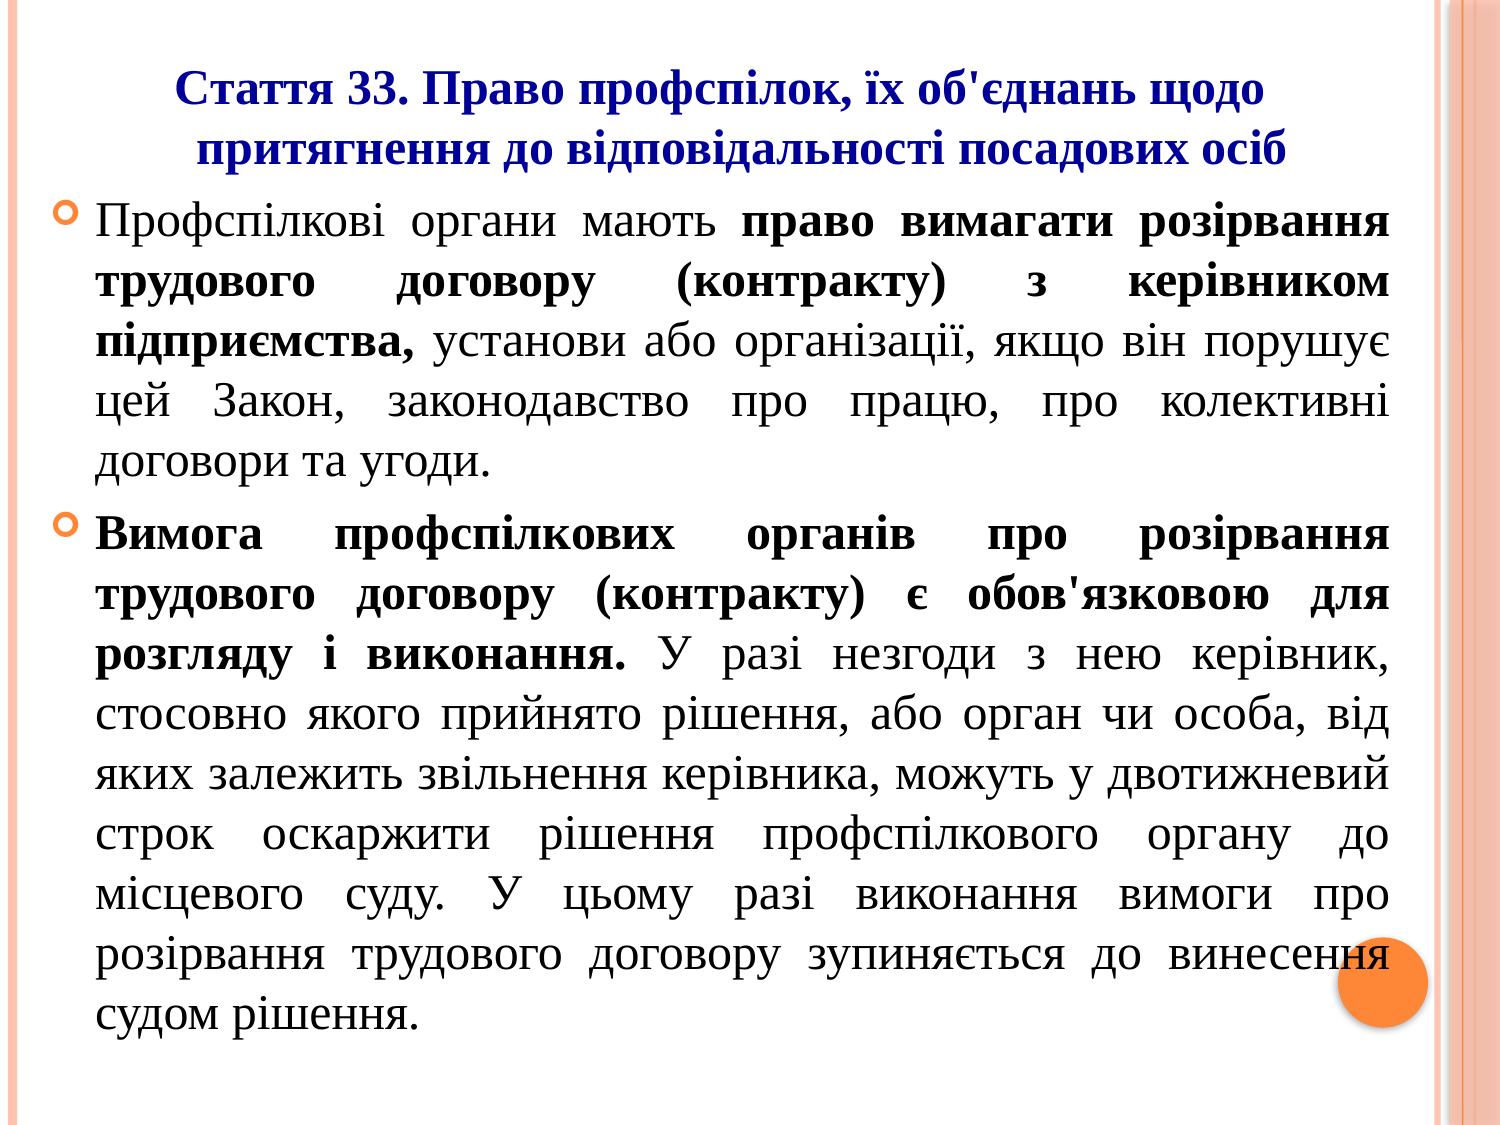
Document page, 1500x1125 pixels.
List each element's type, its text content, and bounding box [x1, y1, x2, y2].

list Стаття 33. Право профспілок, їх об'єднань щодо притягнення до відповідальності посадових осіб Профспілкові органи мають право вимагати розірвання трудового договору (контракту) з керівником підприємства, установи або організації, якщо він порушує цей Закон, законодавство про працю, про колективні договори та угоди. Вимога профспілкових органів про розірвання трудового договору (контракту) є обов'язковою для розгляду і виконання. У разі незгоди з нею керівник, стосовно якого прийнято рішення, або орган чи особа, від яких залежить звільнення керівника, можуть у двотижневий строк оскаржити рішення профспілкового органу до місцевого суду. У цьому разі виконання вимоги про розірвання трудового договору зупиняється до винесення судом рішення. [34, 46, 1406, 1067]
